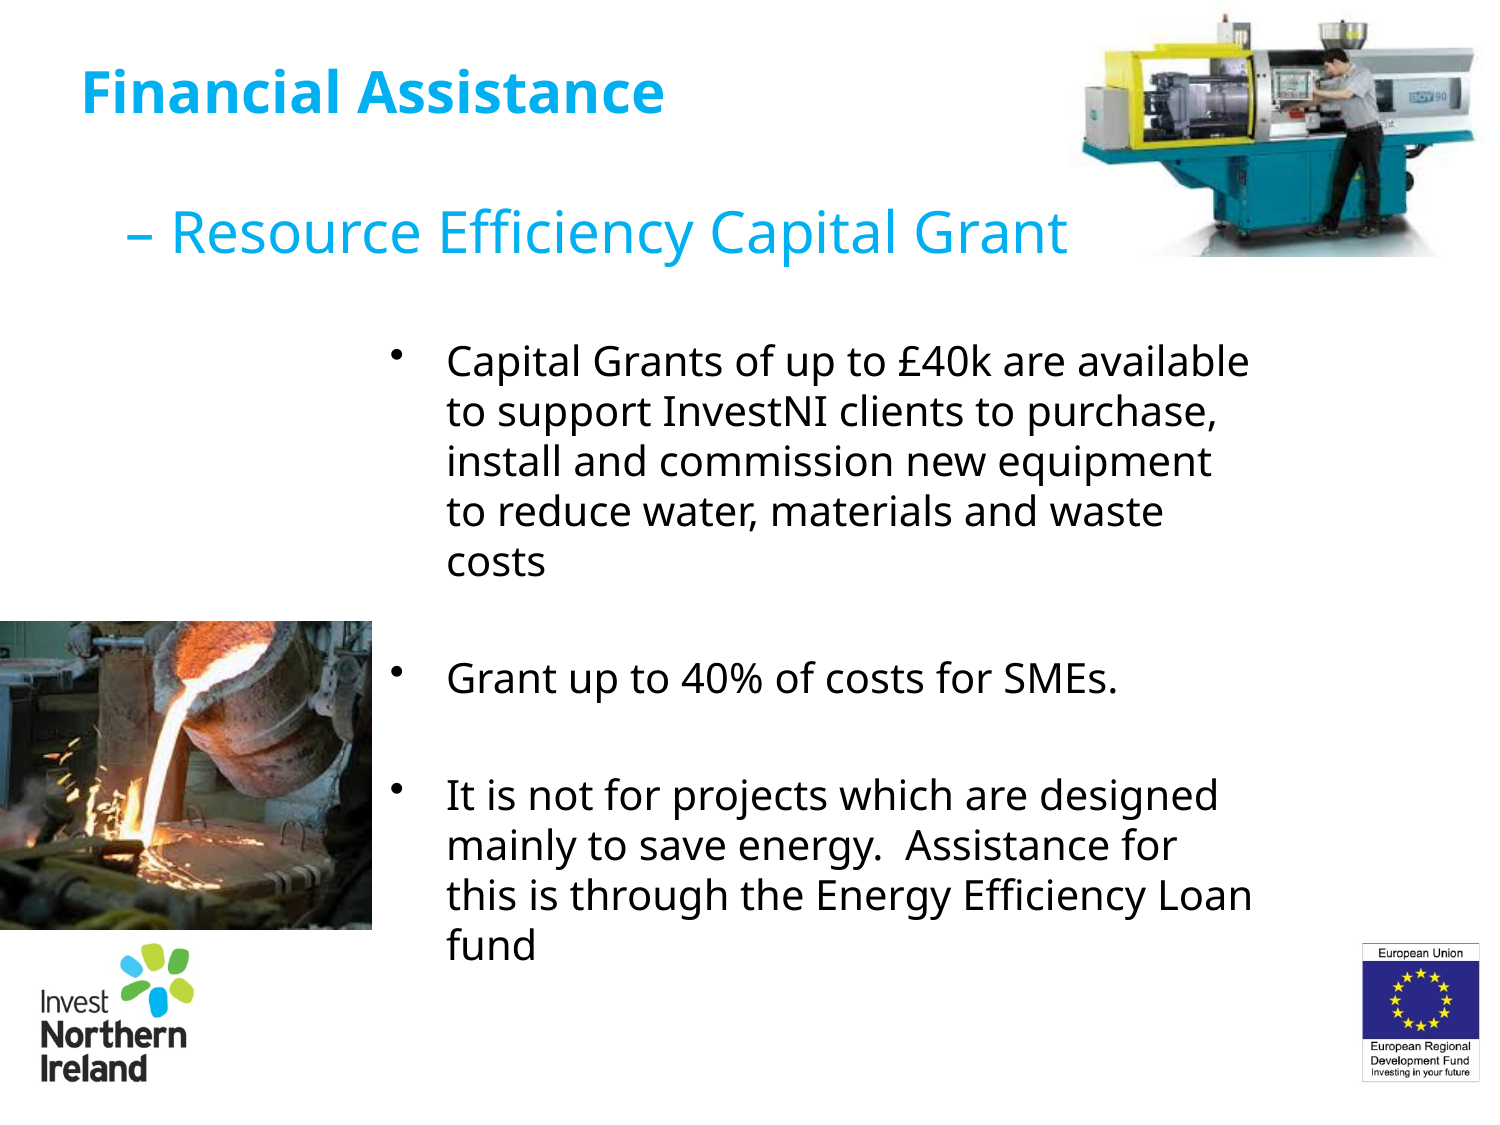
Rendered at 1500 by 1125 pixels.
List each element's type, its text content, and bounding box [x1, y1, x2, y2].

title Financial Assistance – Resource Efficiency Capital Grant [64, 66, 1063, 254]
text_box Capital Grants of up to £40k are available to support InvestNI clients to purchase, install and commission new equipment to reduce water, materials and waste costs Grant up to 40% of costs for SMEs. It is not for projects which are designed mainly to save energy. Assistance for this is through the Energy Efficiency Loan fund [375, 327, 1270, 976]
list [0, 621, 373, 931]
picture [0, 0, 1500, 1125]
